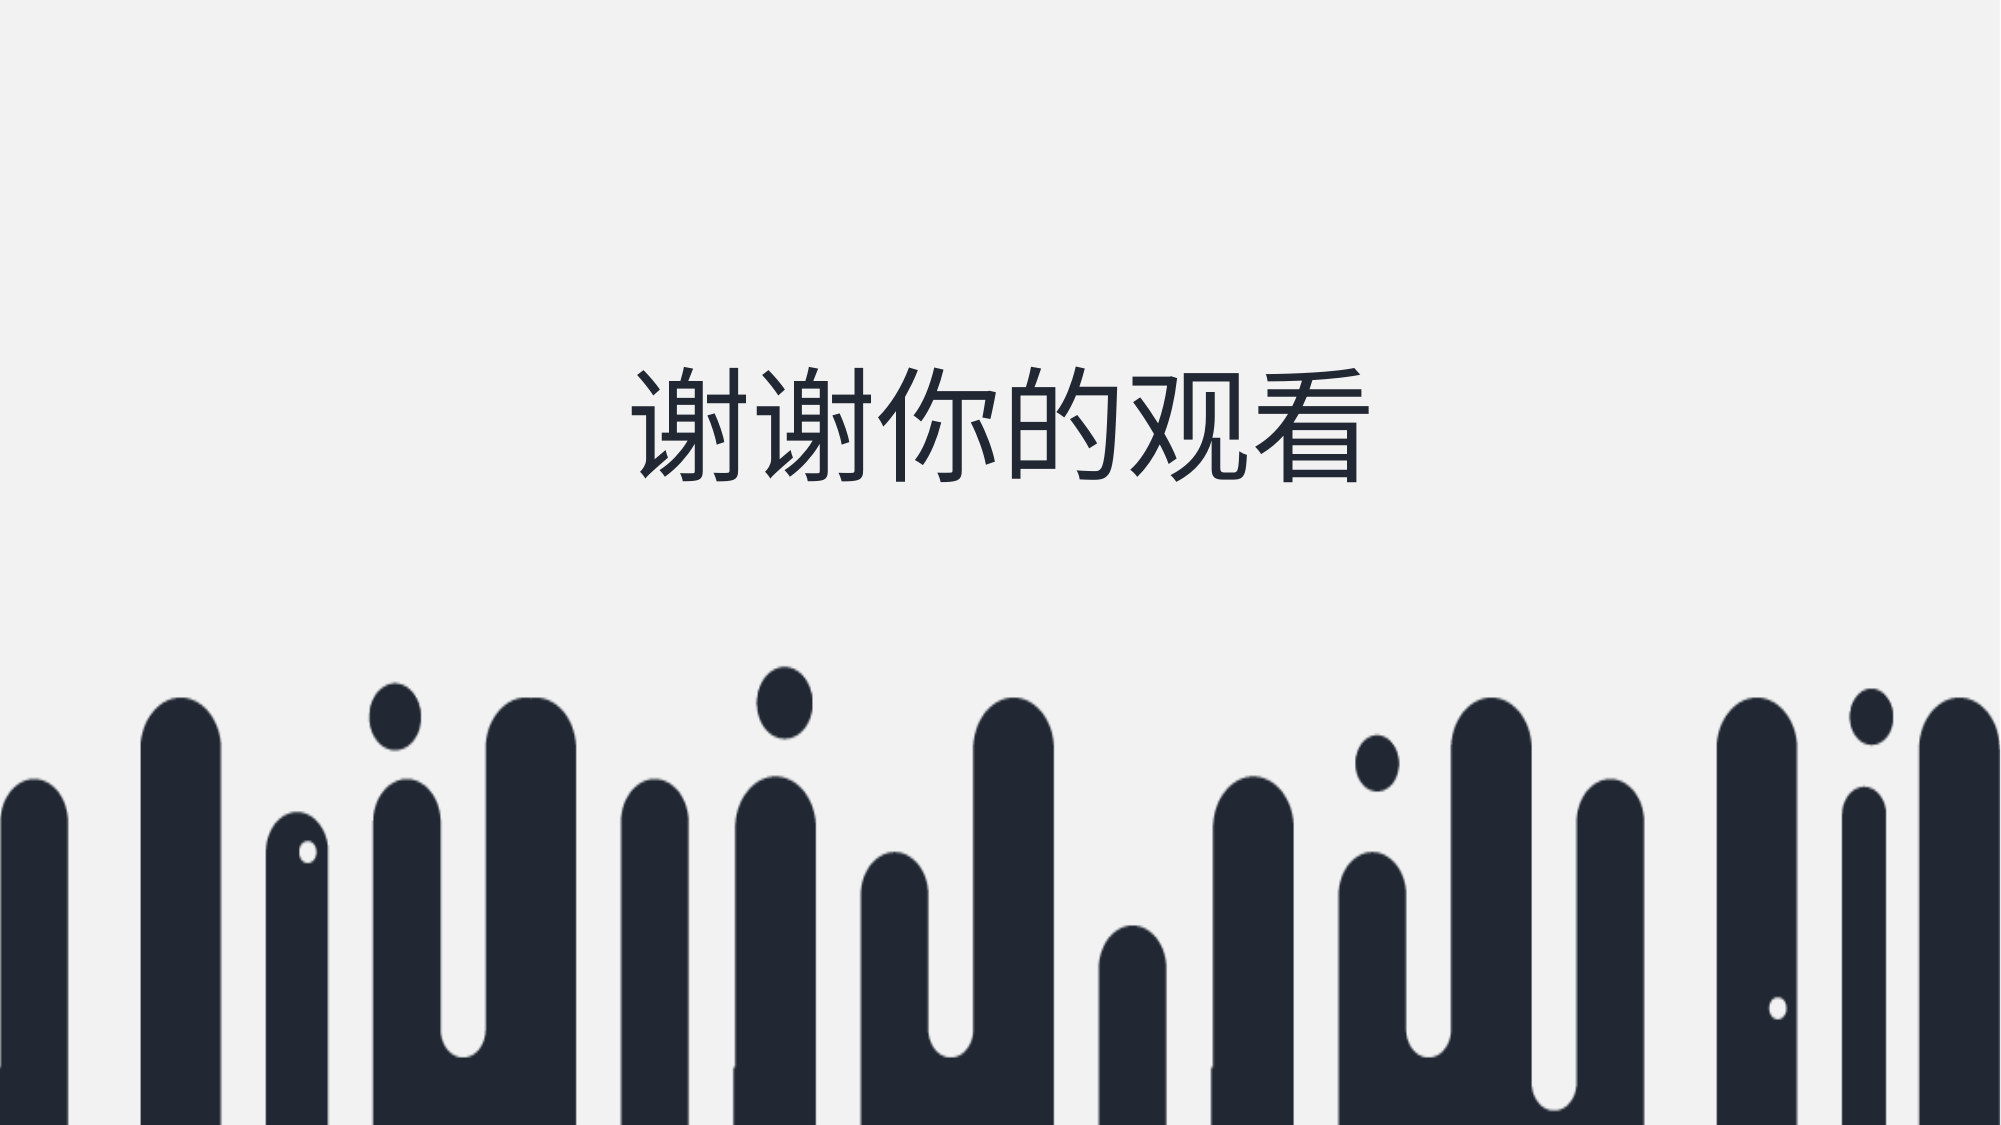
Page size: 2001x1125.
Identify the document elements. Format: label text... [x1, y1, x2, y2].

text_box 谢谢你的观看 [611, 340, 1392, 506]
picture [0, 0, 2001, 1125]
